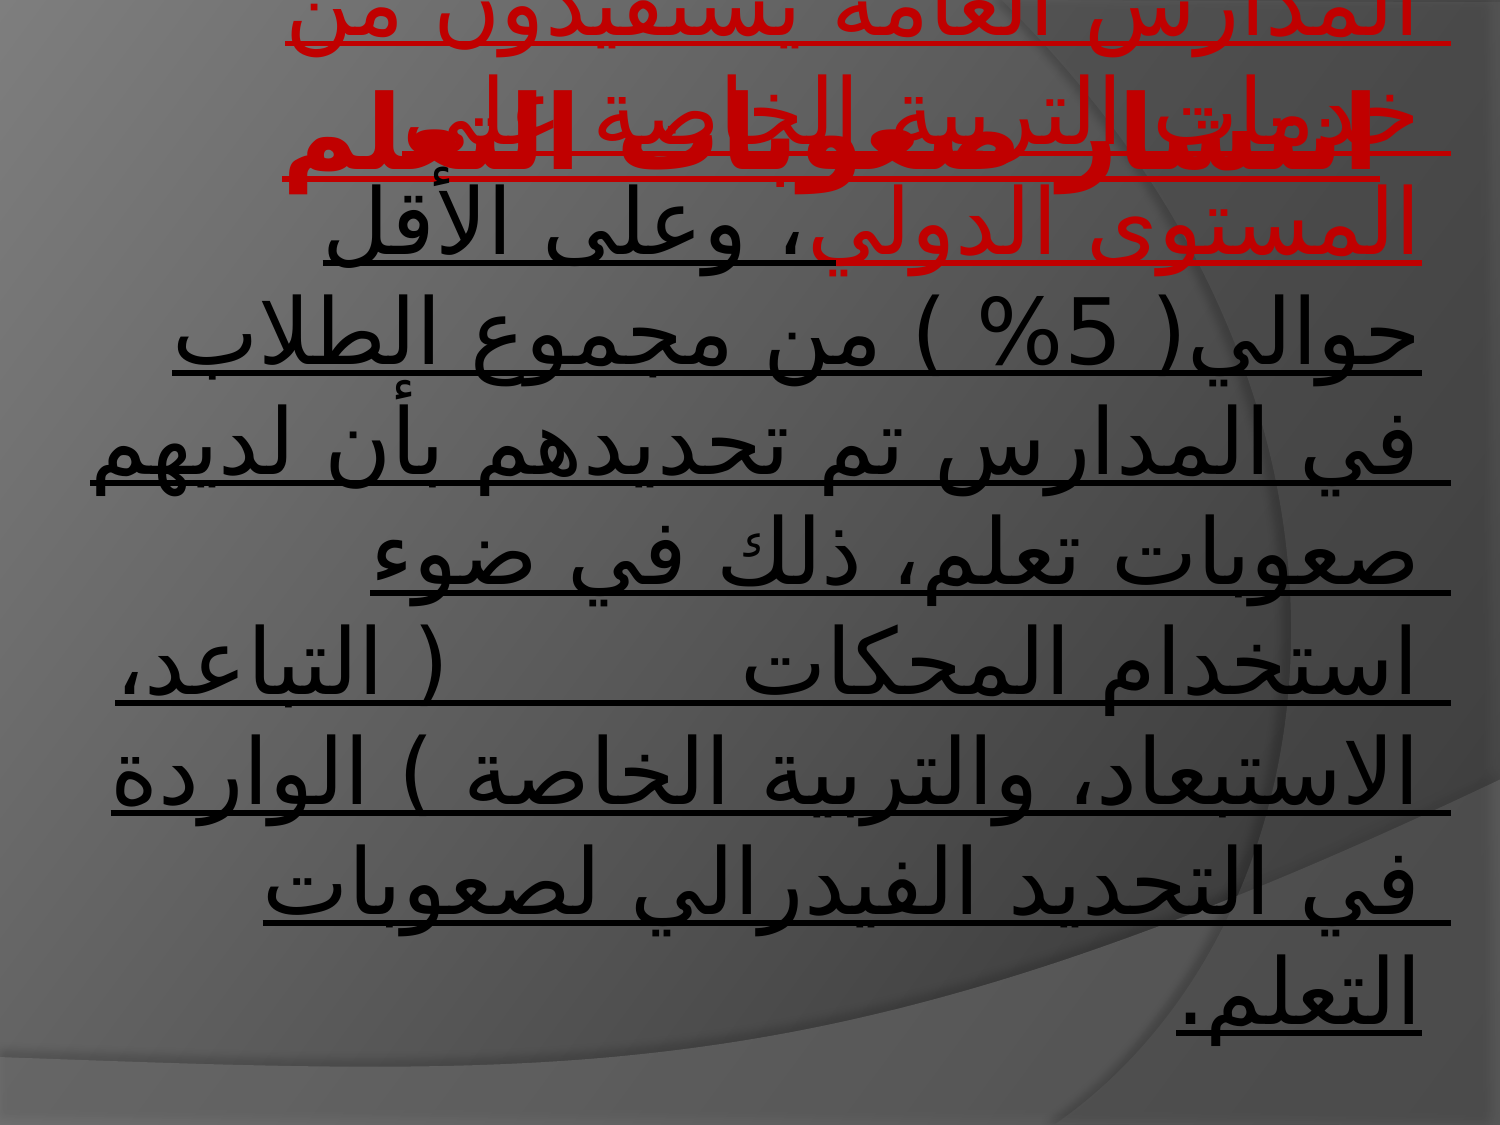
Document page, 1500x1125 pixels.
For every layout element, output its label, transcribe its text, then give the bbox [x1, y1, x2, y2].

title انتشار صعوبات التعلم [112, 58, 1388, 269]
subtitle تشير الإحصاءات إلى أن ما يقرب من نصف مجموع الطلاب في المدارس العامة يستفيدون من خدمات التربية الخاصة على المستوى الدولي، وعلى الأقل حوالي( 5% ) من مجموع الطلاب في المدارس تم تحديدهم بأن لديهم صعوبات تعلم، ذلك في ضوء استخدام المحكات ( التباعد، الاستبعاد، والتربية الخاصة ) الواردة في التحديد الفيدرالي لصعوبات التعلم. [70, 269, 1430, 1043]
